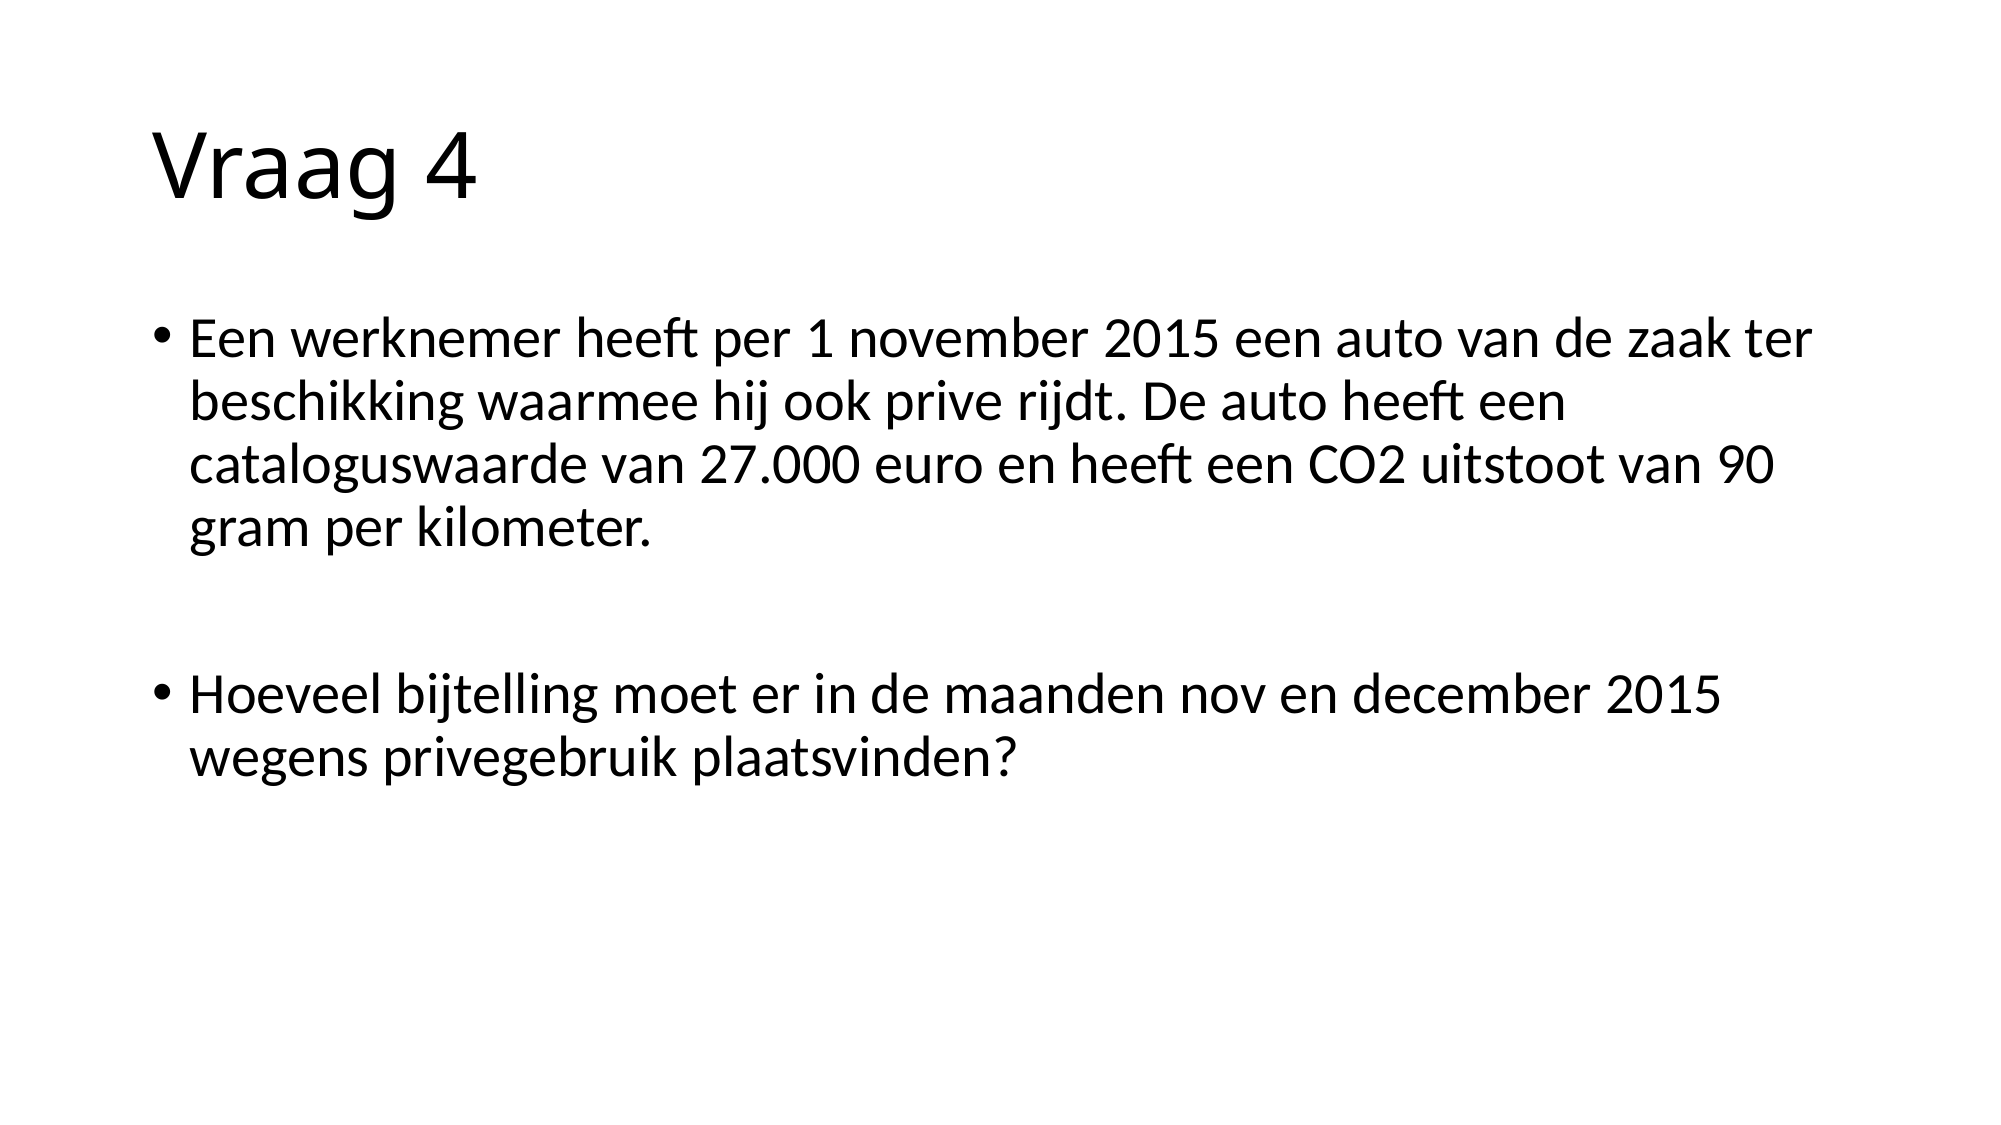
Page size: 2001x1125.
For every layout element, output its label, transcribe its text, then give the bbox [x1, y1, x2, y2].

title Vraag 4 [137, 59, 1863, 278]
list Een werknemer heeft per 1 november 2015 een auto van de zaak ter beschikking waarmee hij ook prive rijdt. De auto heeft een cataloguswaarde van 27.000 euro en heeft een CO2 uitstoot van 90 gram per kilometer. Hoeveel bijtelling moet er in de maanden nov en december 2015 wegens privegebruik plaatsvinden? [137, 299, 1863, 1014]
